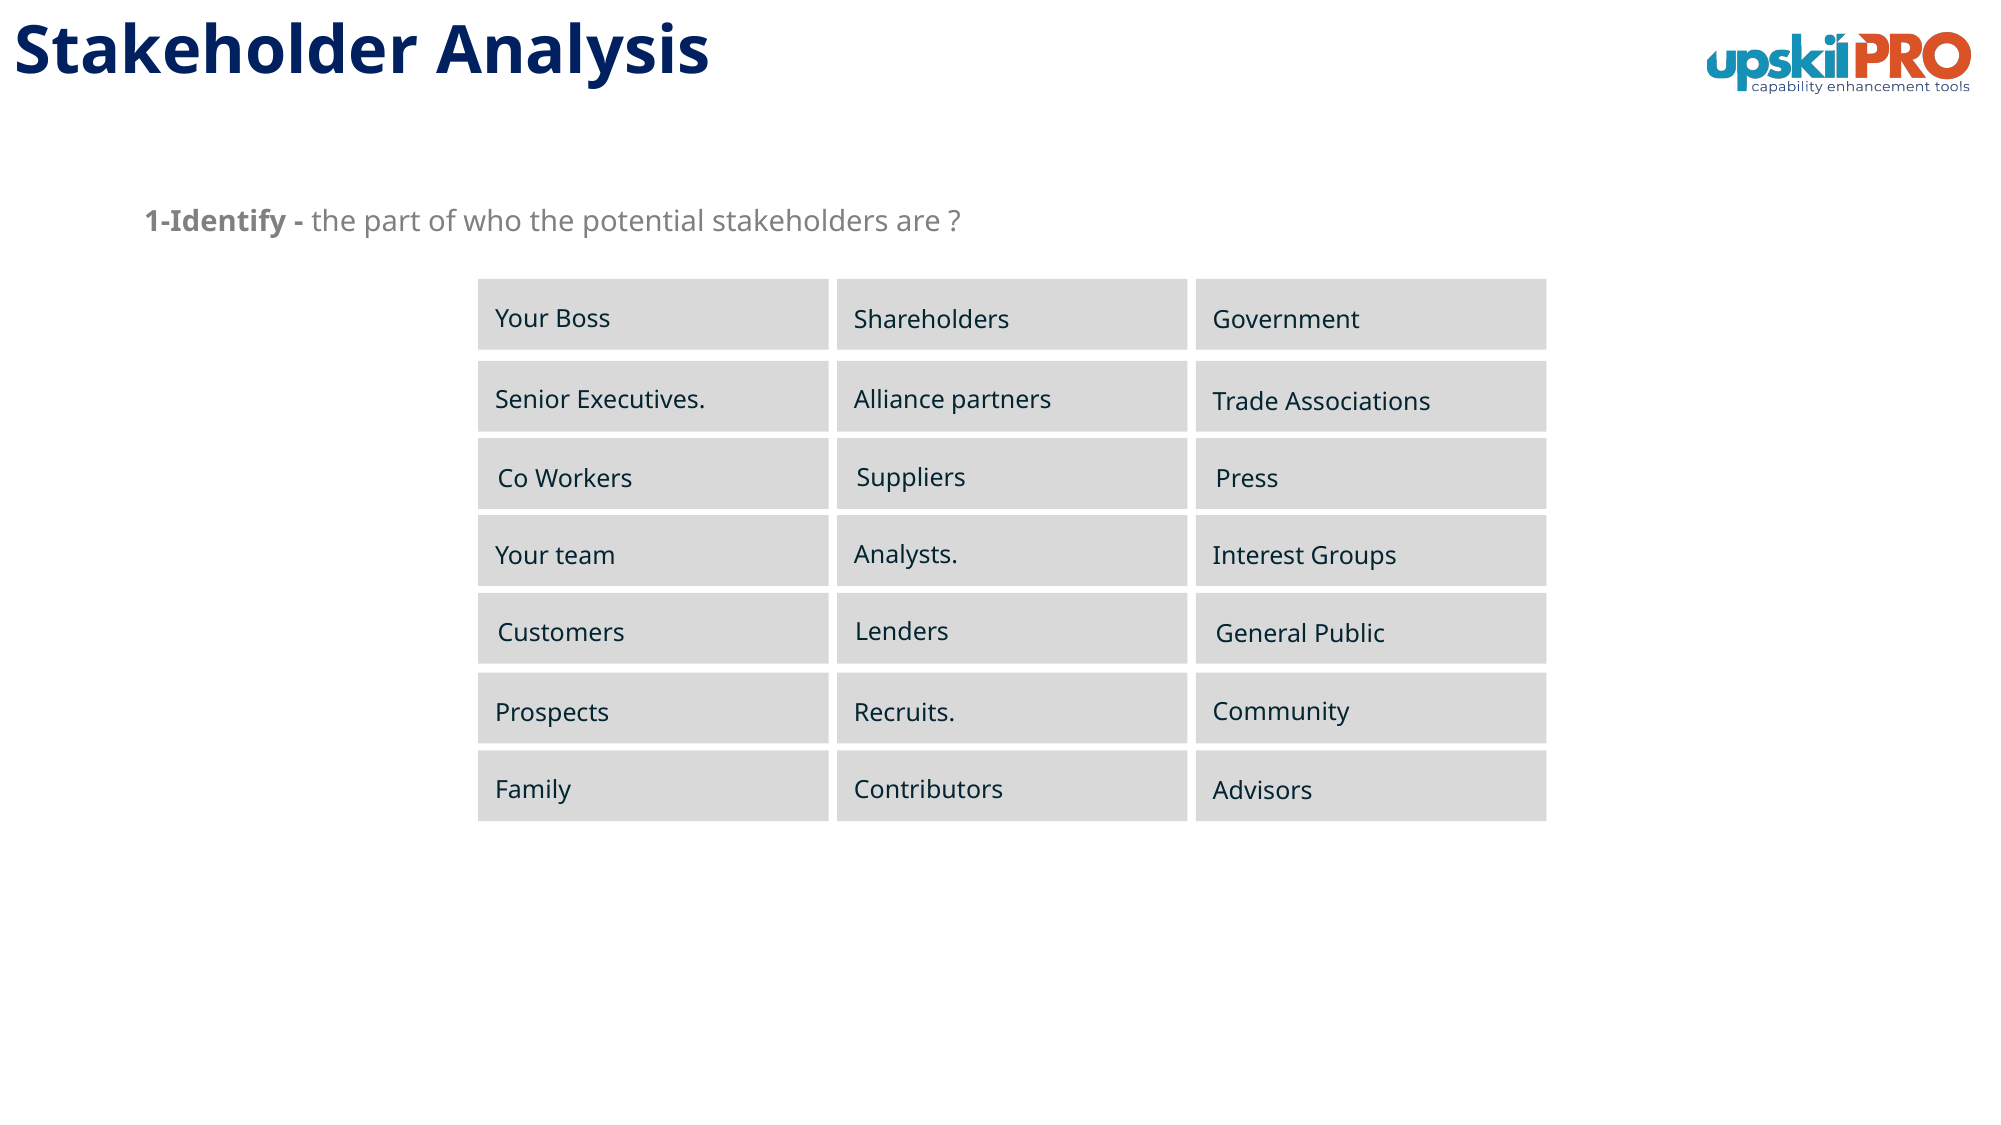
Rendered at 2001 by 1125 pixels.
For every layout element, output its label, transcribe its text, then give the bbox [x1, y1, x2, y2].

text_box [837, 750, 1188, 822]
text_box [478, 672, 829, 744]
text_box [1195, 592, 1547, 664]
text_box Lenders [847, 604, 1174, 649]
text_box Alliance partners [846, 373, 1179, 418]
text_box Co Workers [490, 452, 817, 497]
text_box Family [487, 763, 820, 808]
text_box [837, 360, 1188, 432]
text_box Your team [487, 529, 820, 573]
text_box Recruits. [846, 686, 1179, 731]
text_box Stakeholder Analysis [0, 0, 1293, 95]
text_box [837, 515, 1188, 586]
text_box Community [1205, 685, 1537, 729]
text_box Suppliers [849, 451, 1176, 496]
picture [1707, 32, 1971, 94]
text_box 1-Identify - the part of who the potential stakeholders are ? [129, 194, 1503, 280]
text_box Advisors [1205, 764, 1537, 809]
text_box Press [1208, 452, 1535, 497]
text_box Government [1205, 292, 1537, 337]
text_box Analysts. [846, 528, 1179, 573]
text_box [1195, 278, 1547, 350]
text_box [478, 360, 829, 432]
text_box Senior Executives. [487, 373, 820, 418]
text_box [478, 592, 829, 664]
text_box [1195, 515, 1547, 586]
text_box [837, 438, 1188, 509]
text_box Your Boss [487, 292, 820, 337]
text_box Customers [490, 606, 817, 651]
text_box [478, 280, 829, 350]
text_box Contributors [846, 762, 1179, 807]
text_box [478, 515, 829, 586]
text_box [837, 592, 1188, 664]
text_box Trade Associations [1205, 374, 1537, 419]
text_box Interest Groups [1205, 529, 1537, 574]
text_box Shareholders [846, 292, 1179, 337]
text_box Prospects [487, 686, 820, 731]
text_box [837, 280, 1188, 350]
text_box [1195, 750, 1547, 822]
text_box [478, 750, 829, 822]
text_box [1195, 360, 1547, 432]
text_box [1195, 438, 1547, 509]
text_box [837, 672, 1188, 744]
text_box General Public [1208, 607, 1535, 651]
text_box [478, 438, 829, 509]
text_box [1195, 672, 1547, 744]
